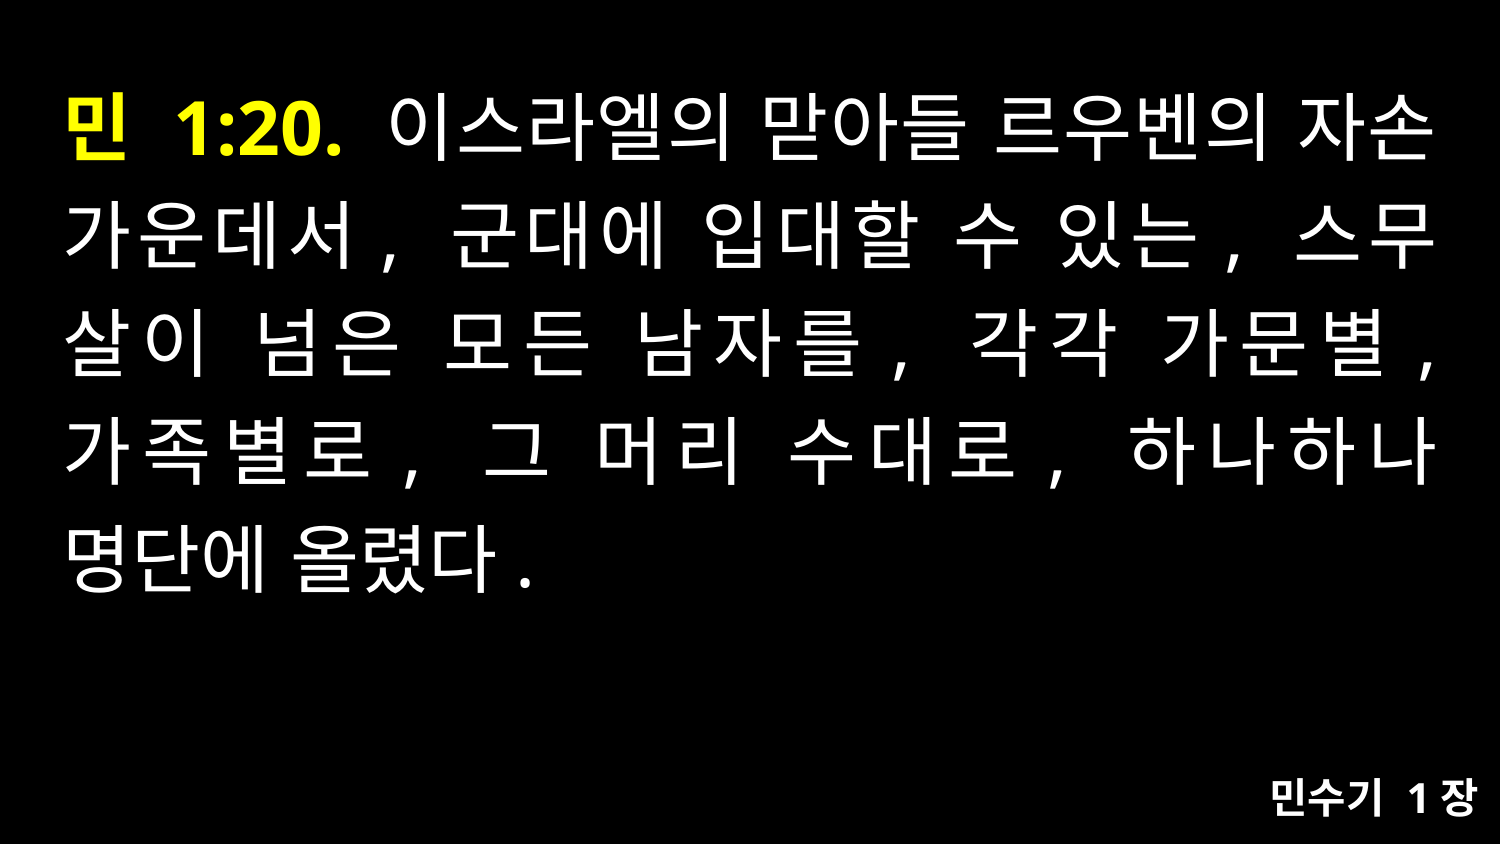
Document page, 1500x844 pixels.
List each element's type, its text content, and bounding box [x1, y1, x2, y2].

title 민 1:20. 이스라엘의 맏아들 르우벤의 자손 가운데서, 군대에 입대할 수 있는, 스무 살이 넘은 모든 남자를, 각각 가문별, 가족별로, 그 머리 수대로, 하나하나 명단에 올렸다. [0, 0, 1500, 844]
subtitle 민수기 1장 [916, 770, 1500, 844]
